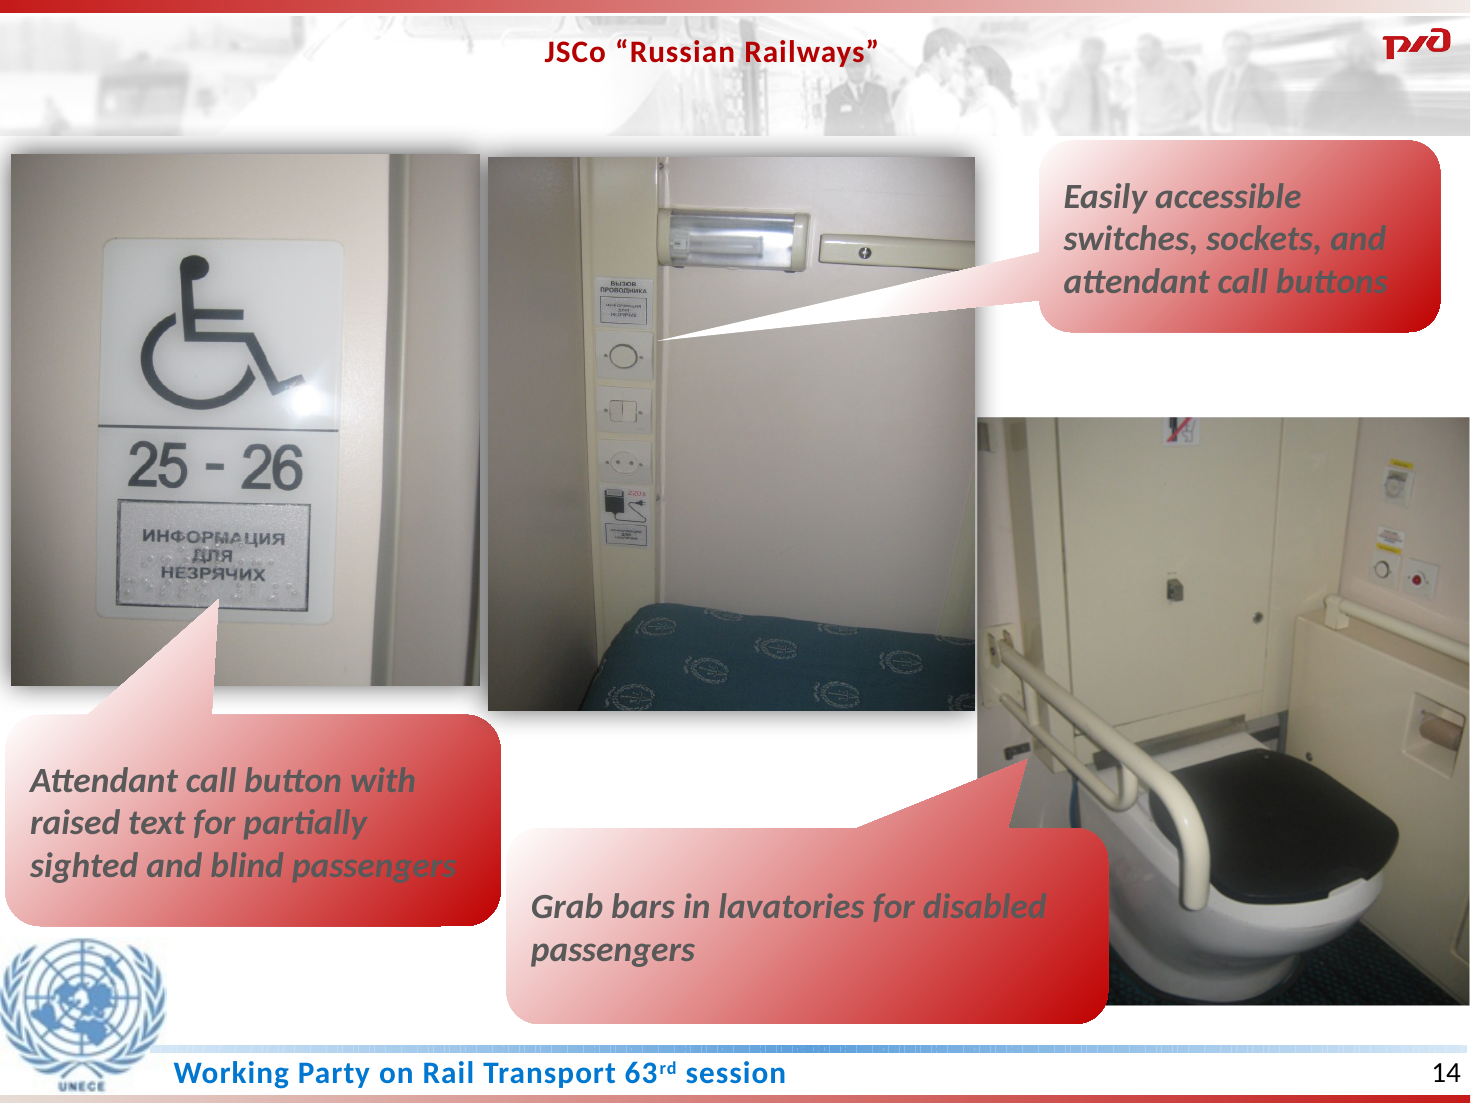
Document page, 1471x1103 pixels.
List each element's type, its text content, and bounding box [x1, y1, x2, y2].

picture [11, 153, 480, 686]
text_box JSCo “Russian Railways” [159, 31, 1266, 70]
picture [487, 157, 975, 711]
picture [0, 937, 168, 1094]
slide_number 13 [1148, 1055, 1462, 1089]
picture [1381, 27, 1452, 61]
picture [976, 416, 1471, 1008]
text_box Working Party on Rail Transport 63rd session [172, 1052, 816, 1090]
text_box Easily accessible switches, sockets, and attendant call buttons [981, 138, 1443, 335]
text_box Grab bars in lavatories for disabled passengers [504, 780, 1101, 1027]
text_box Attendant call button with raised text for partially sighted and blind passengers [3, 693, 503, 929]
text_box [172, 1043, 1469, 1055]
